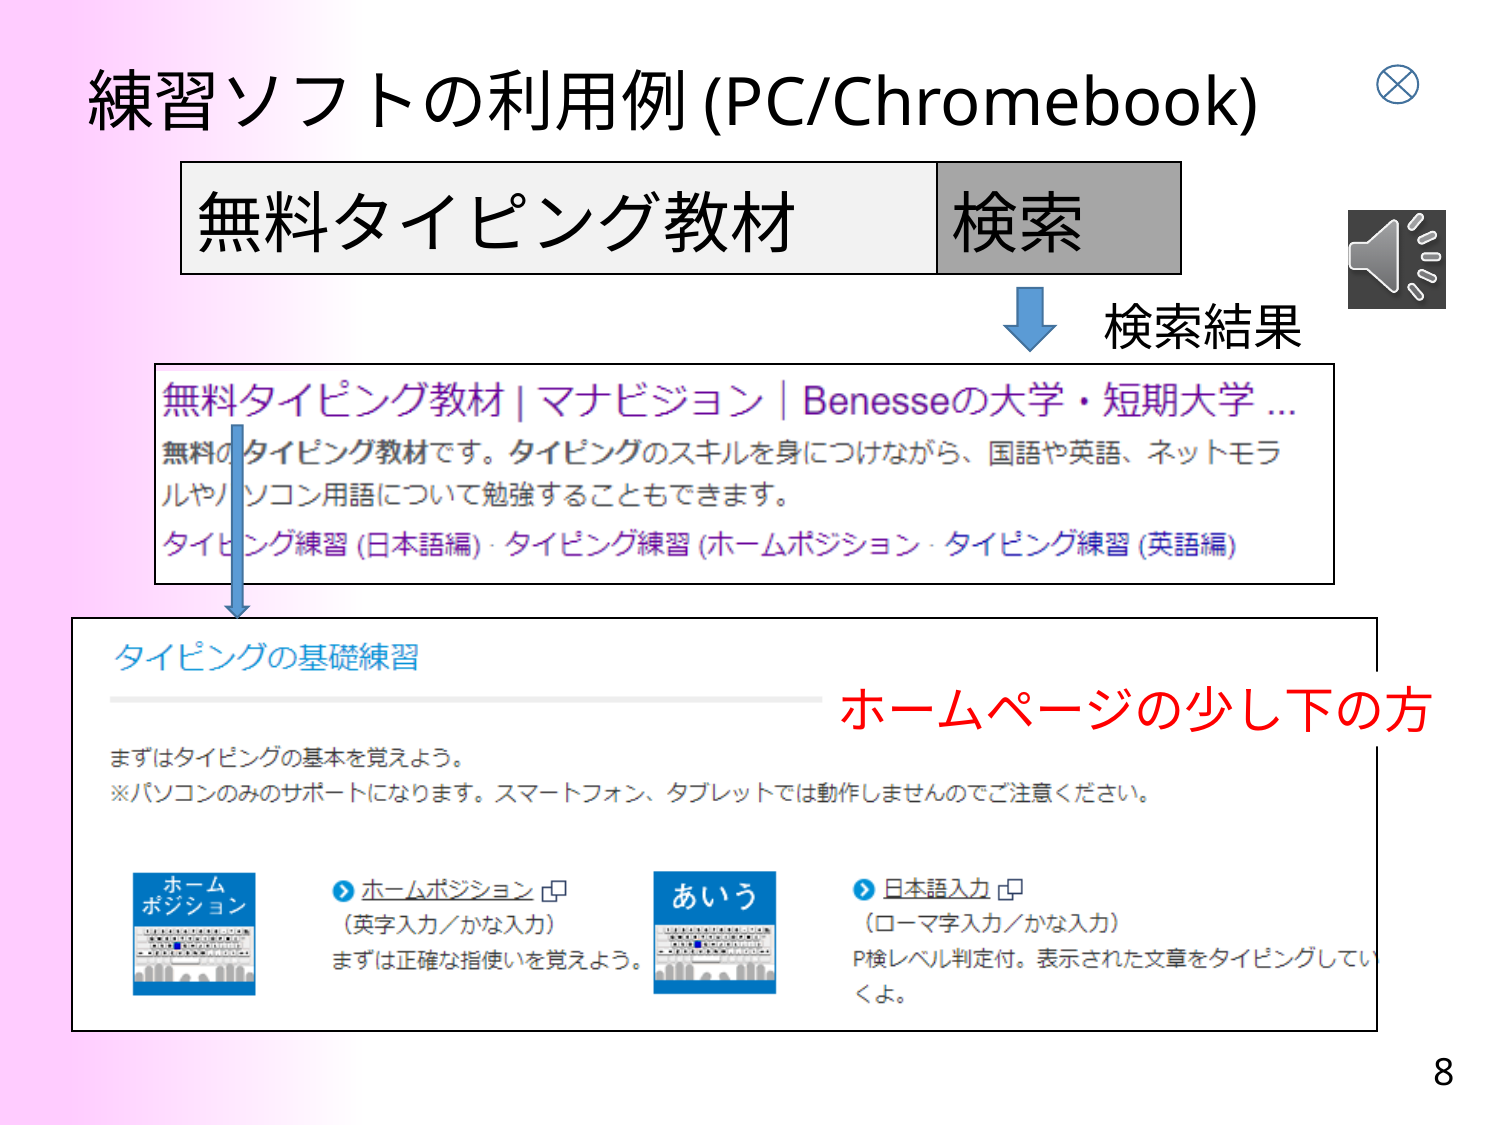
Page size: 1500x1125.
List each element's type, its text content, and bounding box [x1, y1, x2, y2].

text_box ホームページの少し下の方 [1398, 671, 1480, 747]
table_header 検索 [938, 163, 1180, 273]
text_box [1376, 64, 1420, 105]
text_box [223, 585, 251, 617]
text_box 検索結果 [1088, 287, 1334, 363]
text_box [0, 0, 364, 1125]
text_box 練習ソフトの利用例(PC/Chromebook) [72, 60, 1348, 161]
text_box [154, 363, 1335, 585]
picture [72, 617, 1398, 1031]
table_header 無料タイピング教材 [182, 163, 936, 273]
picture [1347, 209, 1448, 310]
text_box [1002, 286, 1058, 353]
slide_number 8 [1132, 1043, 1470, 1104]
picture [155, 371, 1297, 585]
